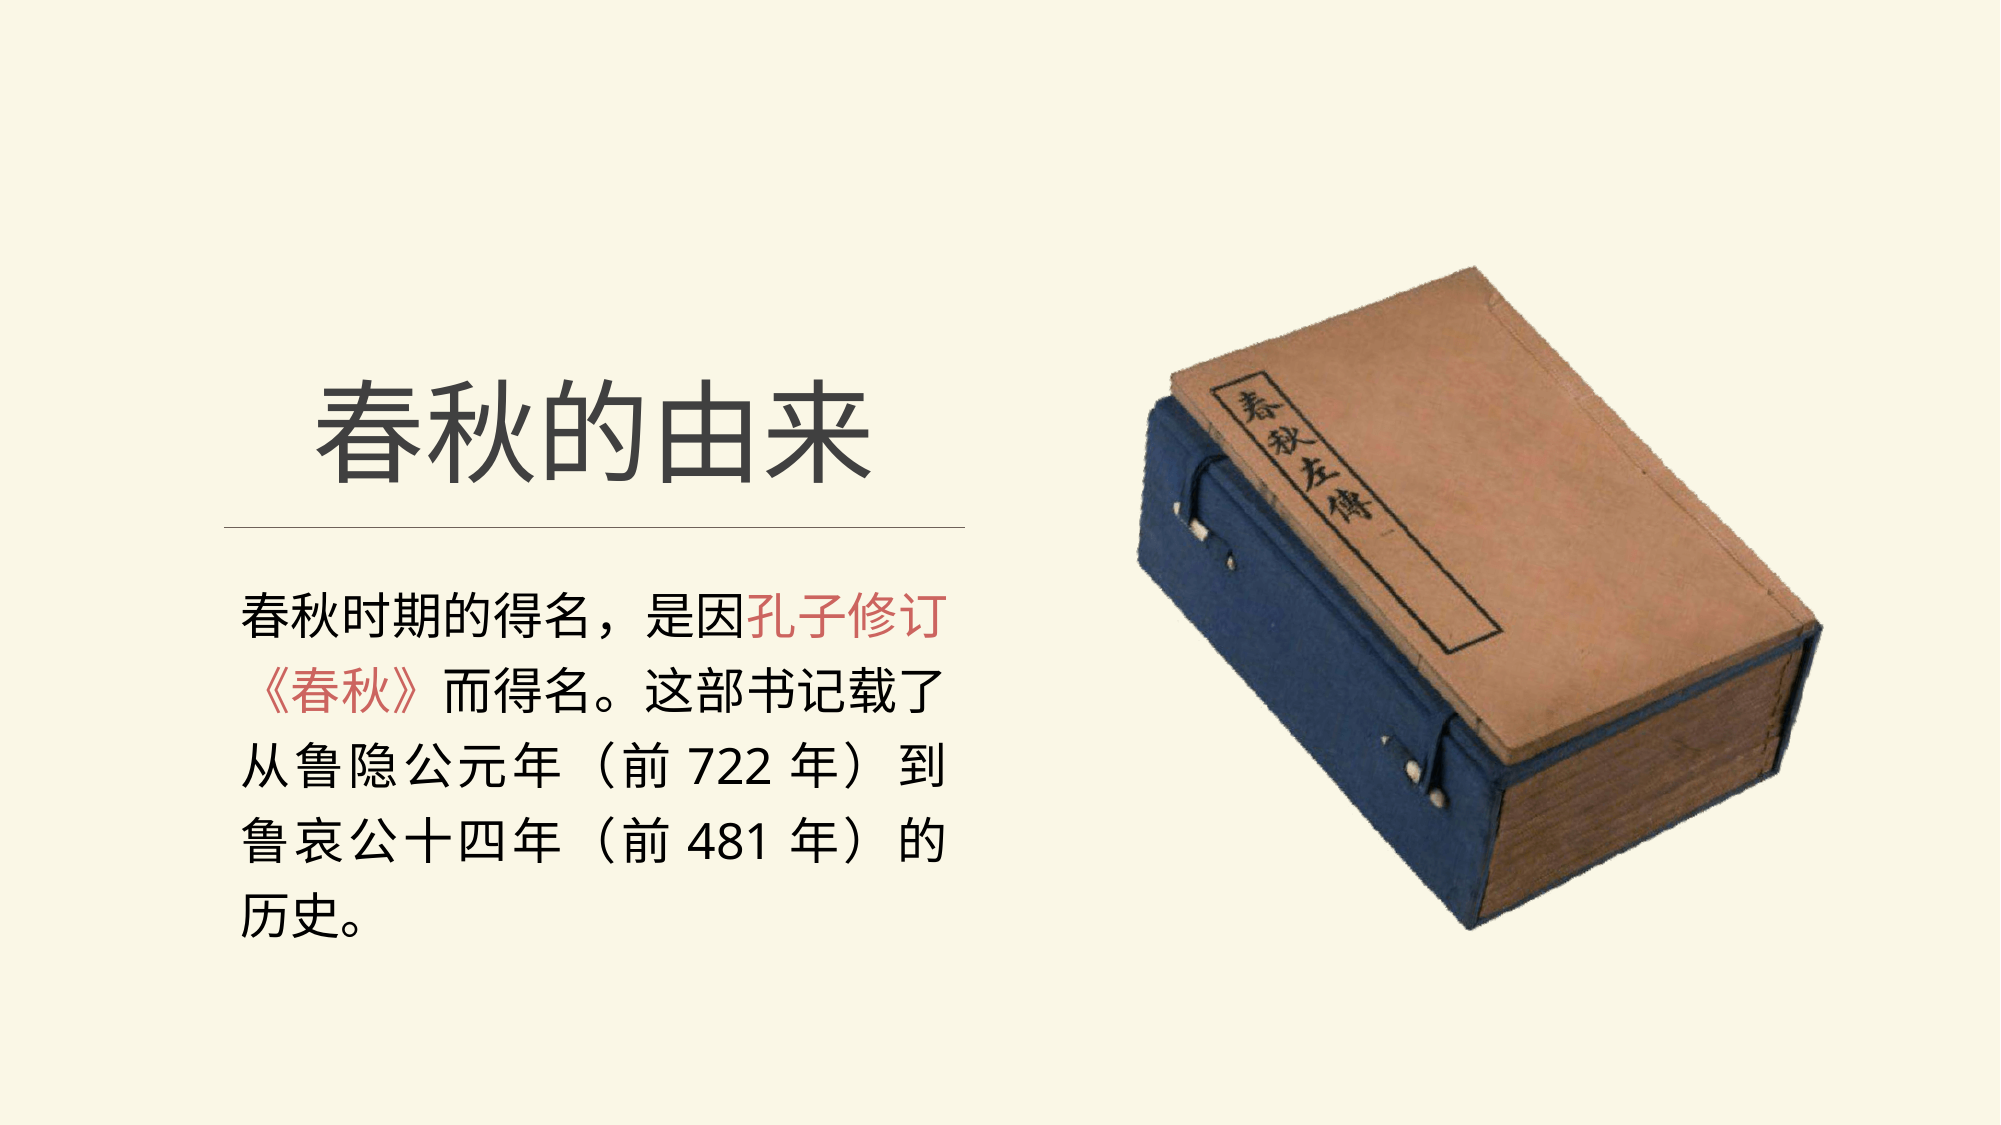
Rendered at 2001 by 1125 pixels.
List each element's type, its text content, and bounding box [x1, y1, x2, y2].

text_box 春秋时期的得名，是因孔子修订《春秋》而得名。这部书记载了从鲁隐公元年（前722年）到鲁哀公十四年（前481年）的历史。 [225, 562, 963, 953]
text_box 春秋的由来 [298, 354, 891, 505]
picture [1002, 153, 1941, 1051]
